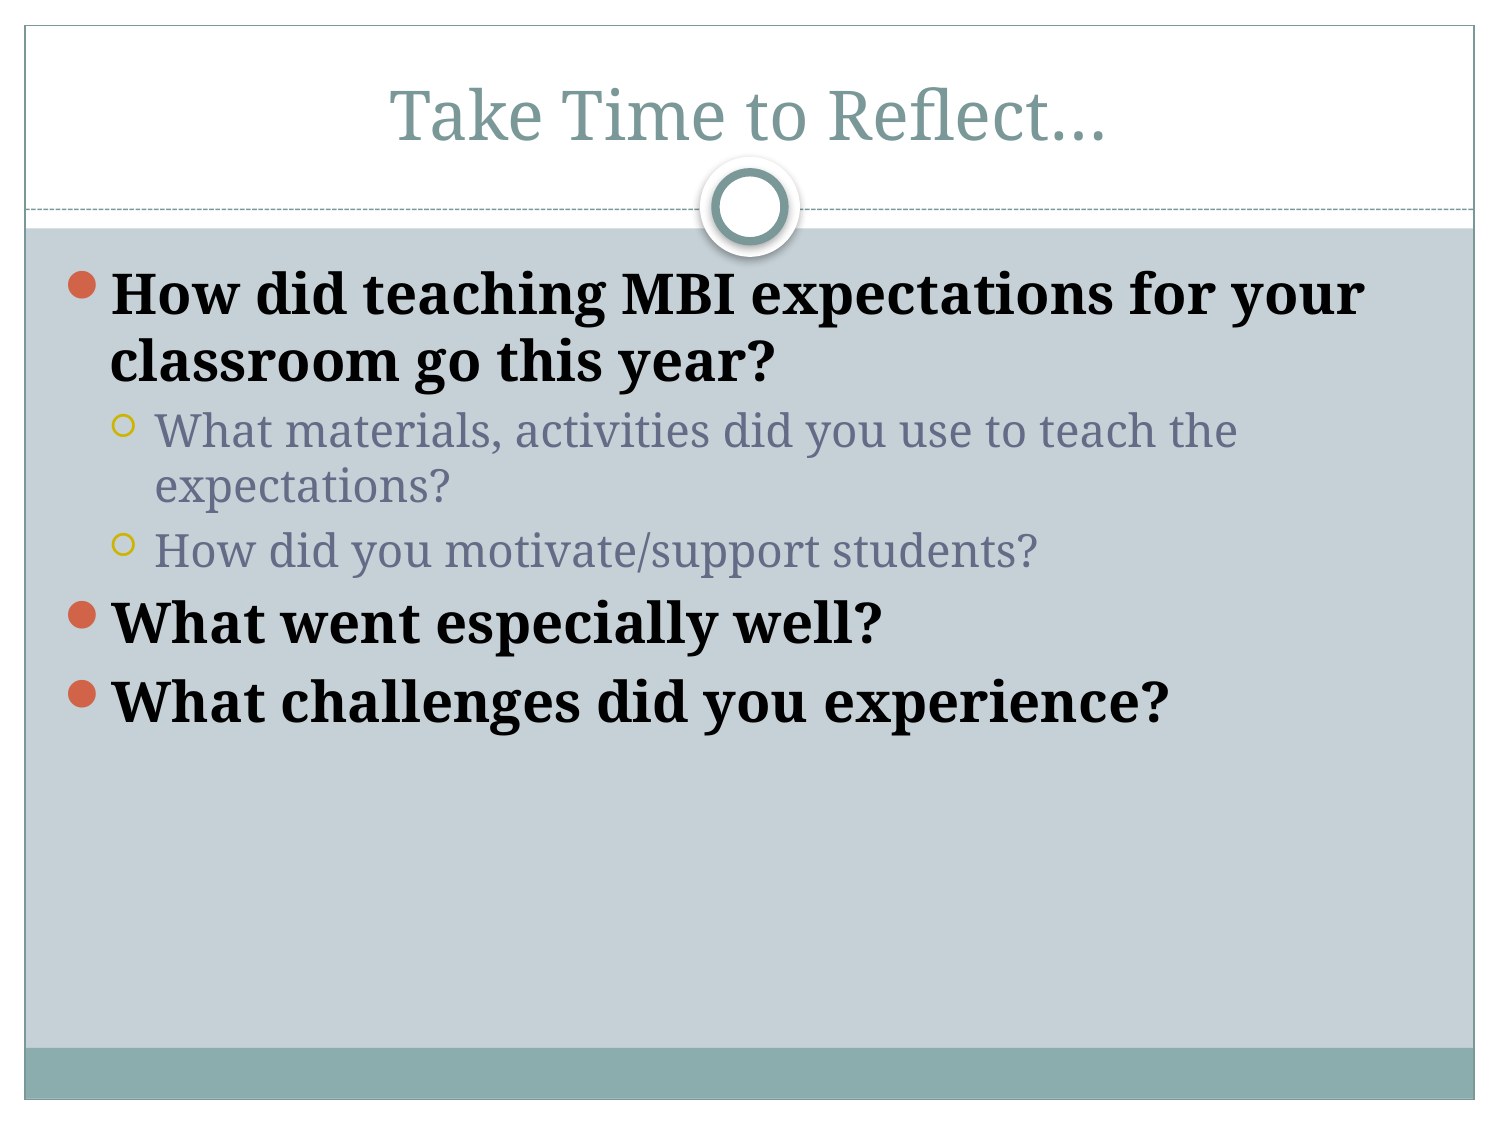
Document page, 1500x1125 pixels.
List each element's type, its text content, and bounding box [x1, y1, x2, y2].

list How did teaching MBI expectations for your classroom go this year? What materials, activities did you use to teach the expectations? How did you motivate/support students? What went especially well? What challenges did you experience? [49, 250, 1445, 1001]
title Take Time to Reflect… [49, 37, 1450, 162]
